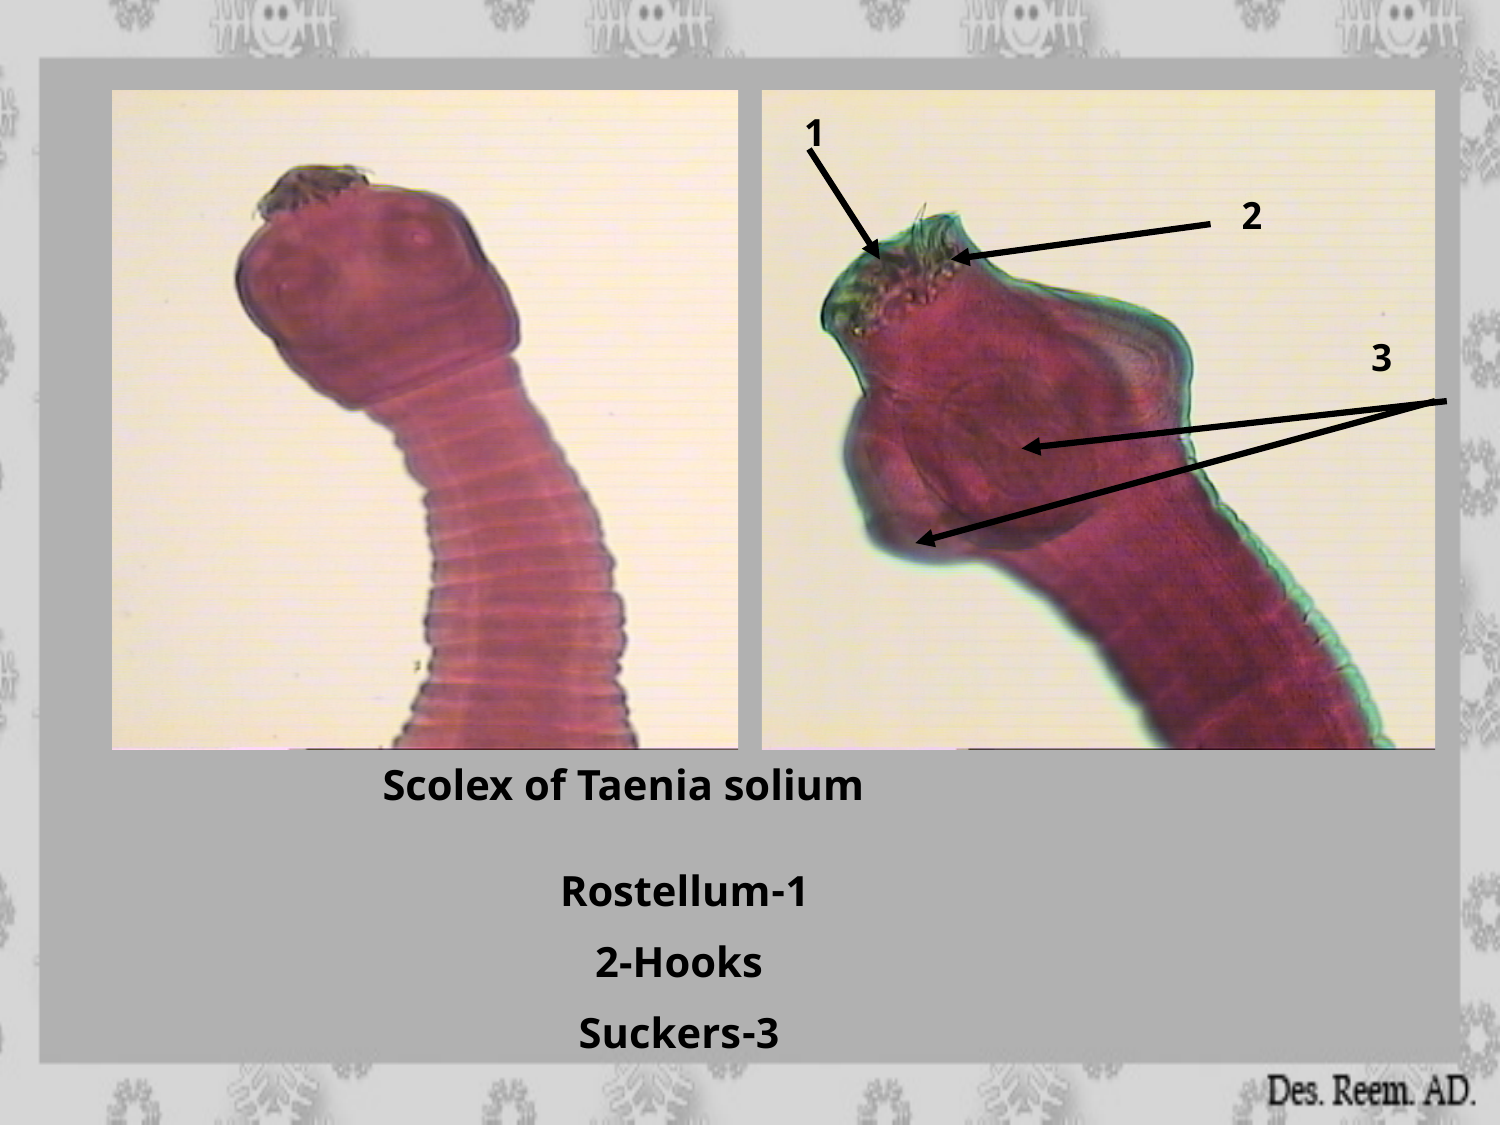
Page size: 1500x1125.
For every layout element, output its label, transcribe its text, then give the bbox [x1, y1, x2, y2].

picture [0, 0, 1500, 1125]
text_box Scolex of Taenia solium [367, 751, 894, 817]
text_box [808, 148, 1447, 544]
text_box 1-Rostellum 2-Hooks 3-Suckers [206, 786, 1152, 1125]
